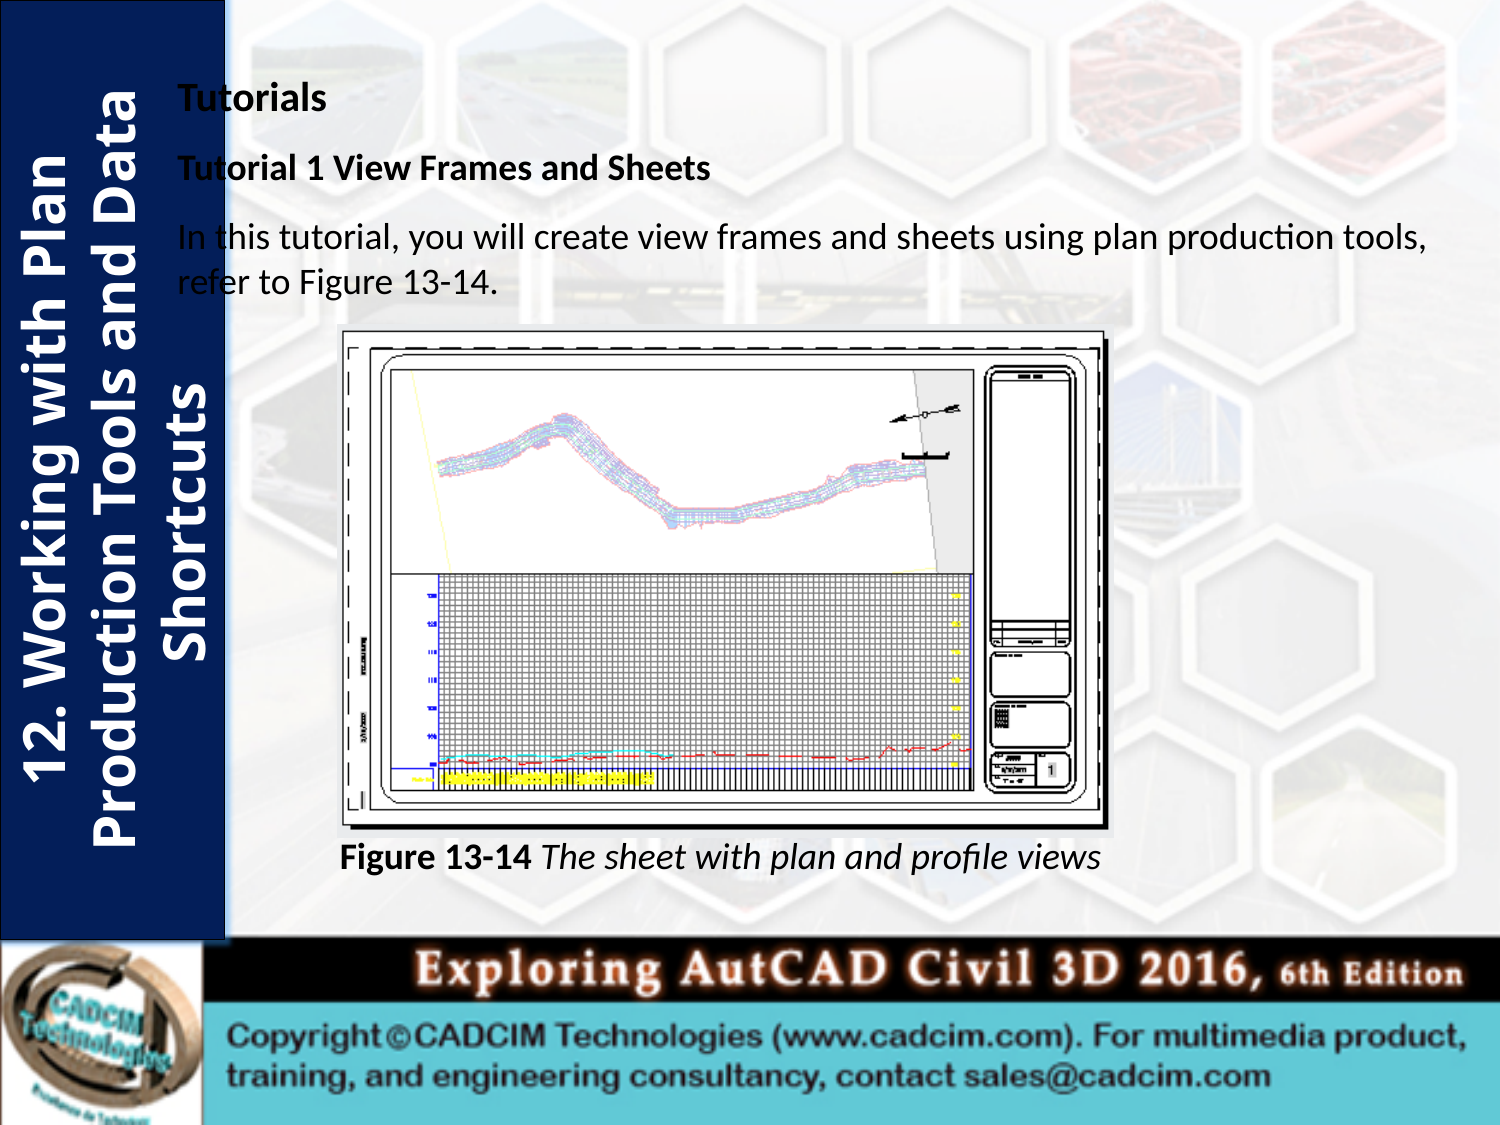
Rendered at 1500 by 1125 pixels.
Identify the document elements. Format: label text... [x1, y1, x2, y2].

text_box In this tutorial, you will create view frames and sheets using plan production tools, refer to Figure 13-14. [162, 204, 1475, 310]
picture [0, 0, 1500, 1125]
text_box Tutorial 1 View Frames and Sheets [162, 135, 913, 196]
text_box Figure 13-14 The sheet with plan and profile views [324, 824, 1125, 885]
text_box Tutorials [162, 62, 425, 128]
